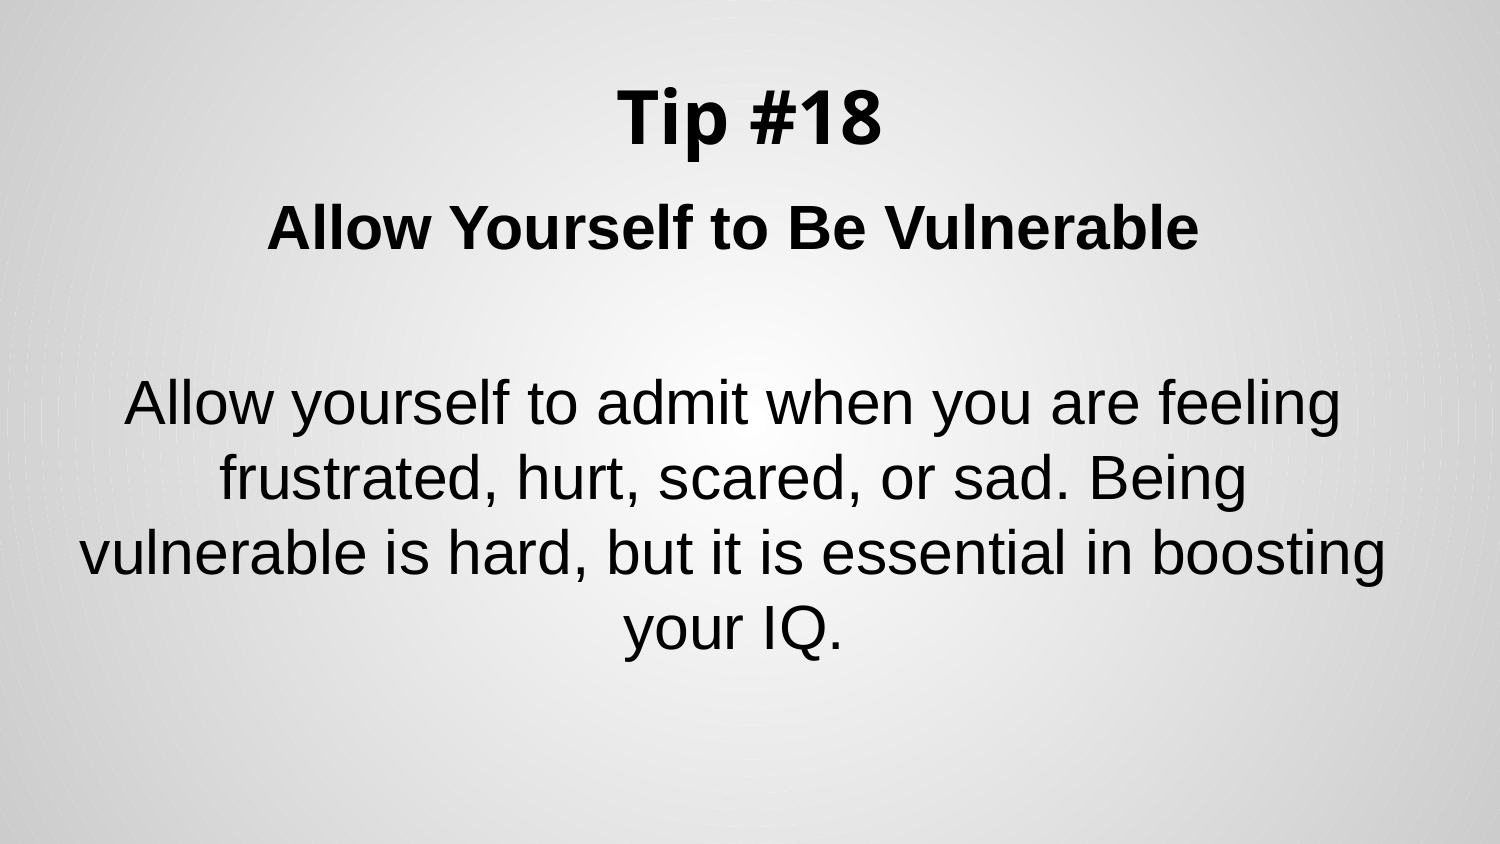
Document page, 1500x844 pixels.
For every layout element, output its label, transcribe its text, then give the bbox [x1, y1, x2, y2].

list Allow Yourself to Be Vulnerable Allow yourself to admit when you are feeling frustrated, hurt, scared, or sad. Being vulnerable is hard, but it is essential in boosting your IQ. [59, 84, 1410, 758]
title Tip #18 [75, 33, 1425, 175]
